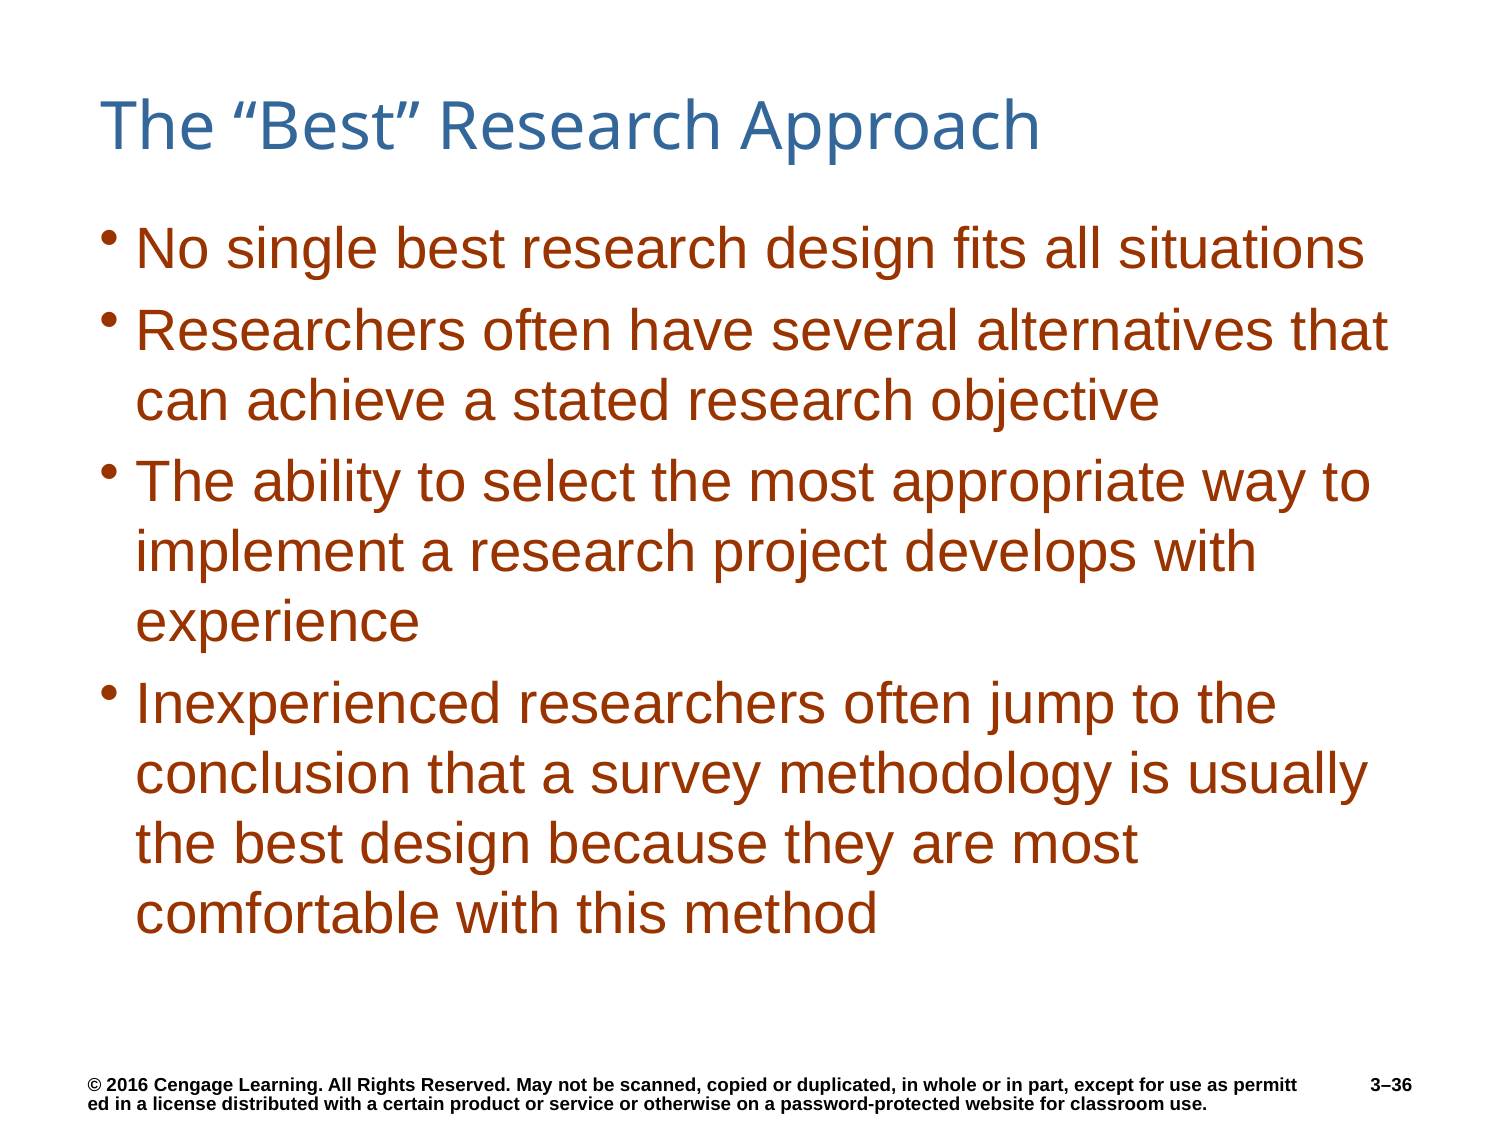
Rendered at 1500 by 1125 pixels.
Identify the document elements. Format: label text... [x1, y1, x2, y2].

title The “Best” Research Approach [85, 75, 1411, 171]
list No single best research design fits all situations Researchers often have several alternatives that can achieve a stated research objective The ability to select the most appropriate way to implement a research project develops with experience Inexperienced researchers often jump to the conclusion that a survey methodology is usually the best design because they are most comfortable with this method [84, 202, 1414, 1013]
slide_number 3–36 [1050, 1042, 1413, 1103]
footer © 2016 Cengage Learning. All Rights Reserved. May not be scanned, copied or duplicated, in whole or in part, except for use as permitted in a license distributed with a certain product or service or otherwise on a password-protected website for classroom use. [87, 1057, 1050, 1103]
